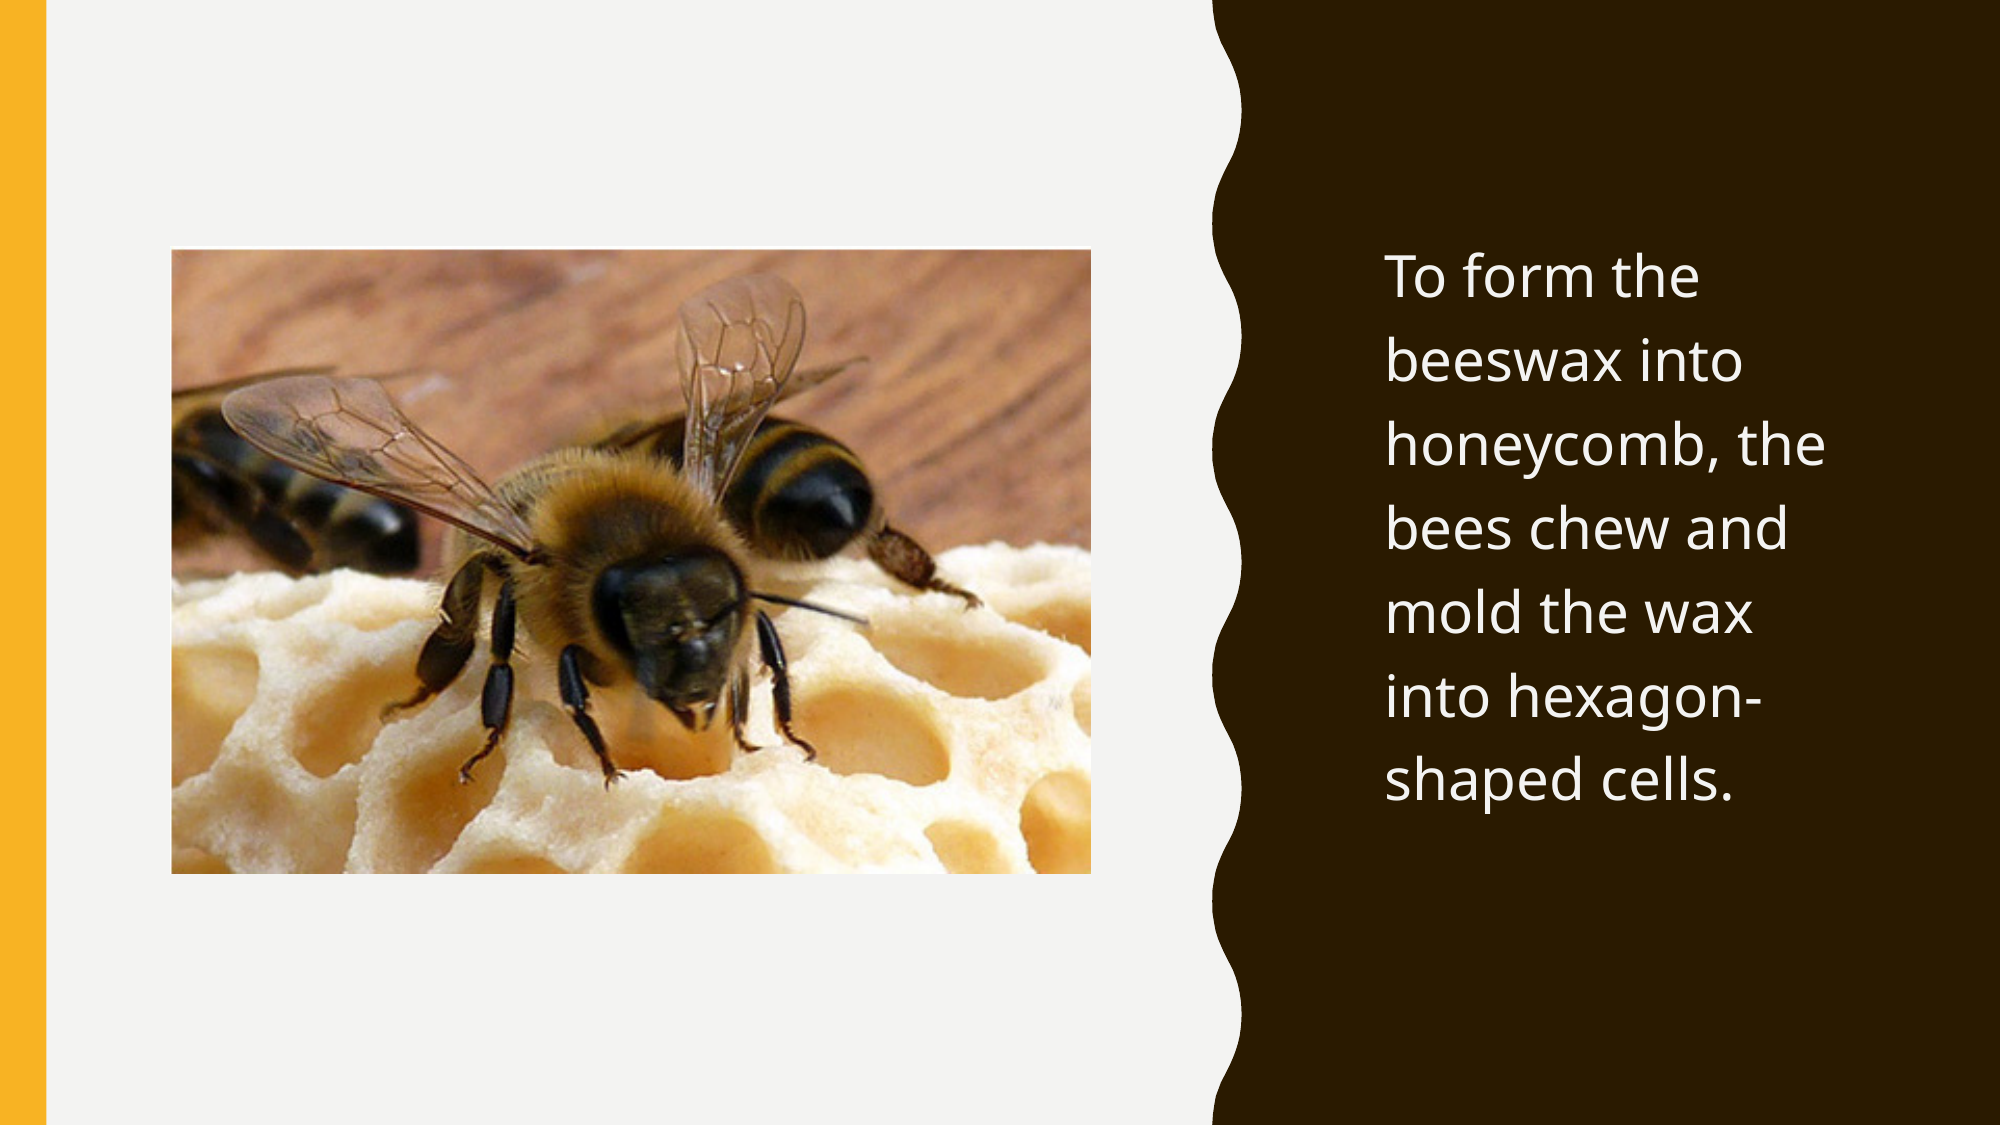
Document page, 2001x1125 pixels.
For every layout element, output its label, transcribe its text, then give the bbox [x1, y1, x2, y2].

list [170, 246, 1092, 874]
list To form the beeswax into honeycomb, the bees chew and mold the wax into hexagon-shaped cells. [1369, 218, 1877, 902]
